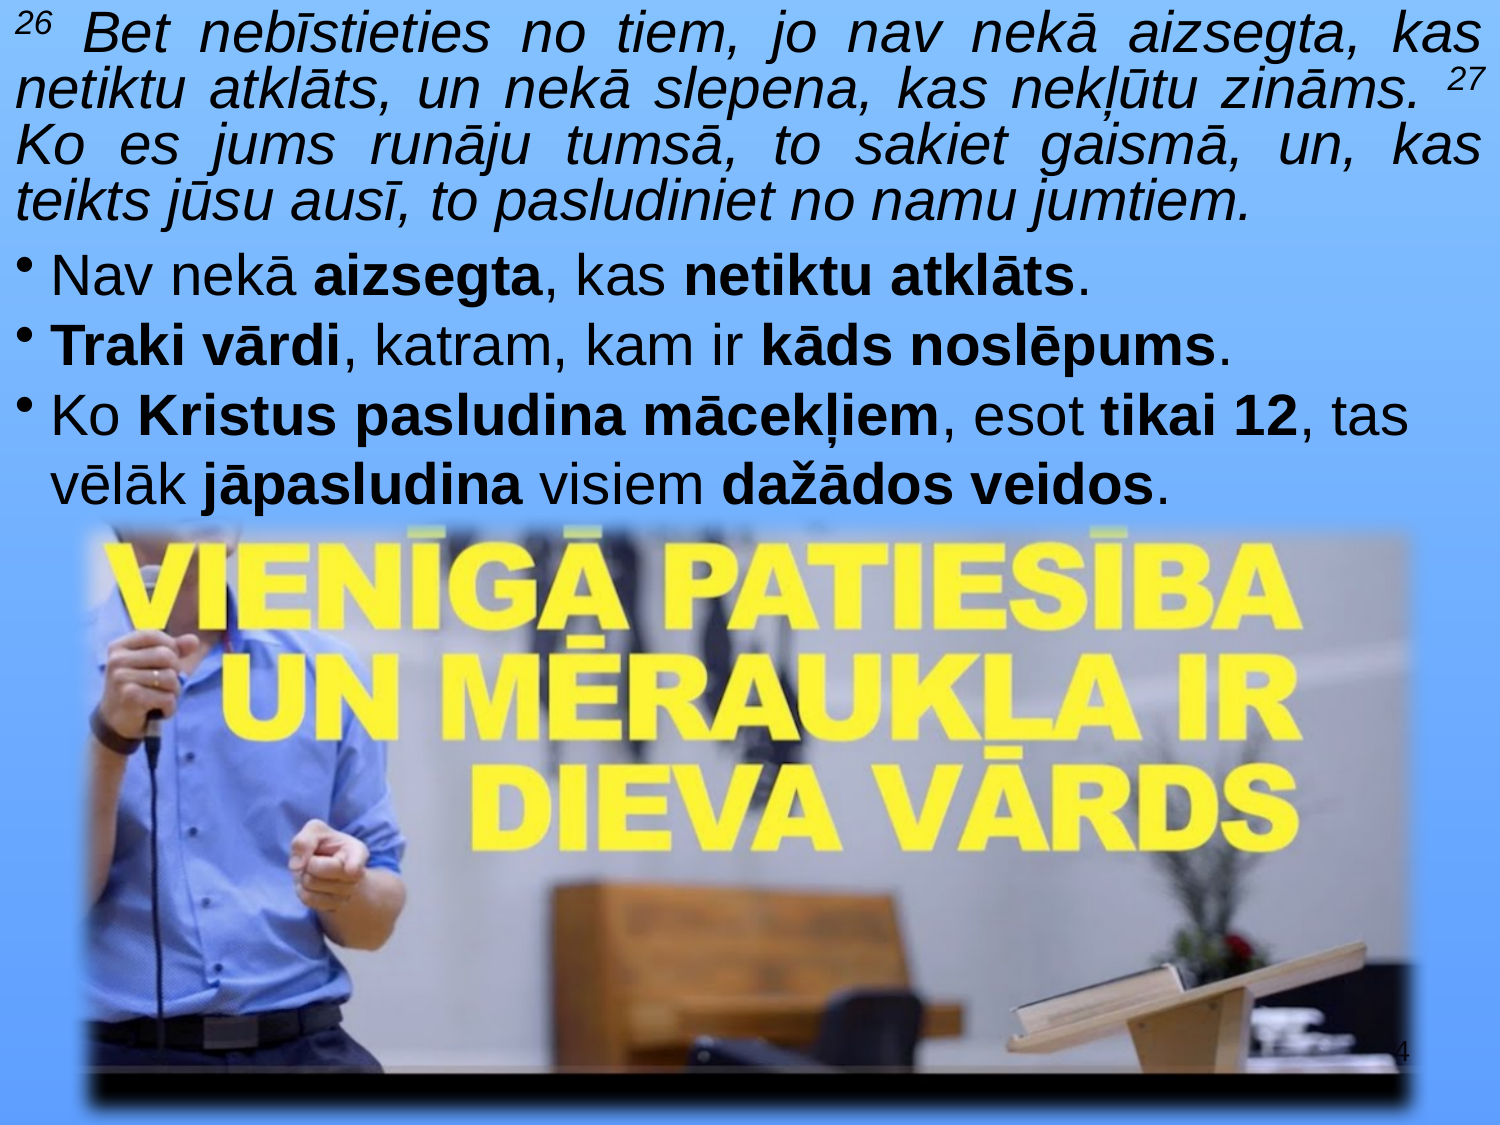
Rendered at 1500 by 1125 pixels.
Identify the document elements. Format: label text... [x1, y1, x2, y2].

text_box Nav nekā aizsegta, kas netiktu atklāts. Traki vārdi, katram, kam ir kāds noslēpums. Ko Kristus pasludina mācekļiem, esot tikai 12, tas vēlāk jāpasludina visiem dažādos veidos. [0, 229, 1500, 525]
list 26 Bet nebīstieties no tiem, jo nav nekā aizsegta, kas netiktu atklāts, un nekā slepena, kas nekļūtu zināms. 27 Ko es jums runāju tumsā, to sakiet gaismā, un, kas teikts jūsu ausī, to pasludiniet no namu jumtiem. [0, 0, 1500, 178]
picture [70, 515, 1429, 1125]
